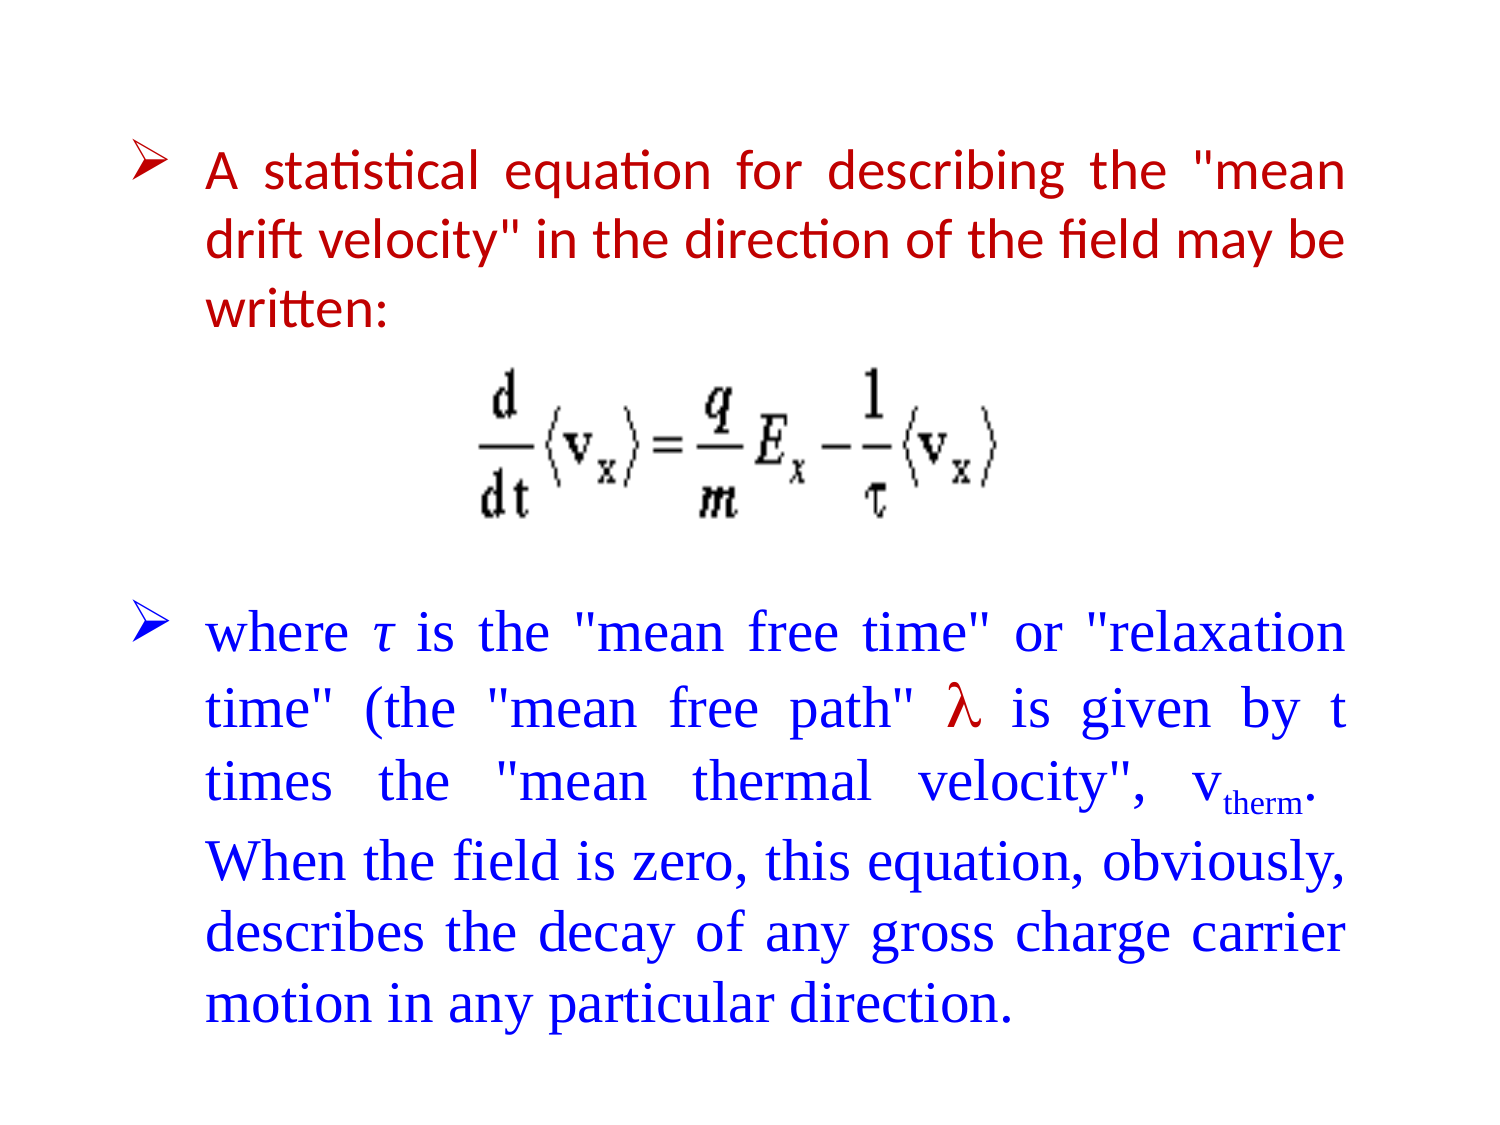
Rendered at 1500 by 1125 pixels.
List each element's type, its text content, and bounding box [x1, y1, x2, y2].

picture [474, 362, 1001, 538]
subtitle A statistical equation for describing the "mean drift velocity" in the direction of the field may be written: where τ is the "mean free time" or "relaxation time" (the "mean free path"  is given by t times the "mean thermal velocity", vtherm. When the field is zero, this equation, obviously, describes the decay of any gross charge carrier motion in any particular direction. [112, 125, 1363, 1100]
